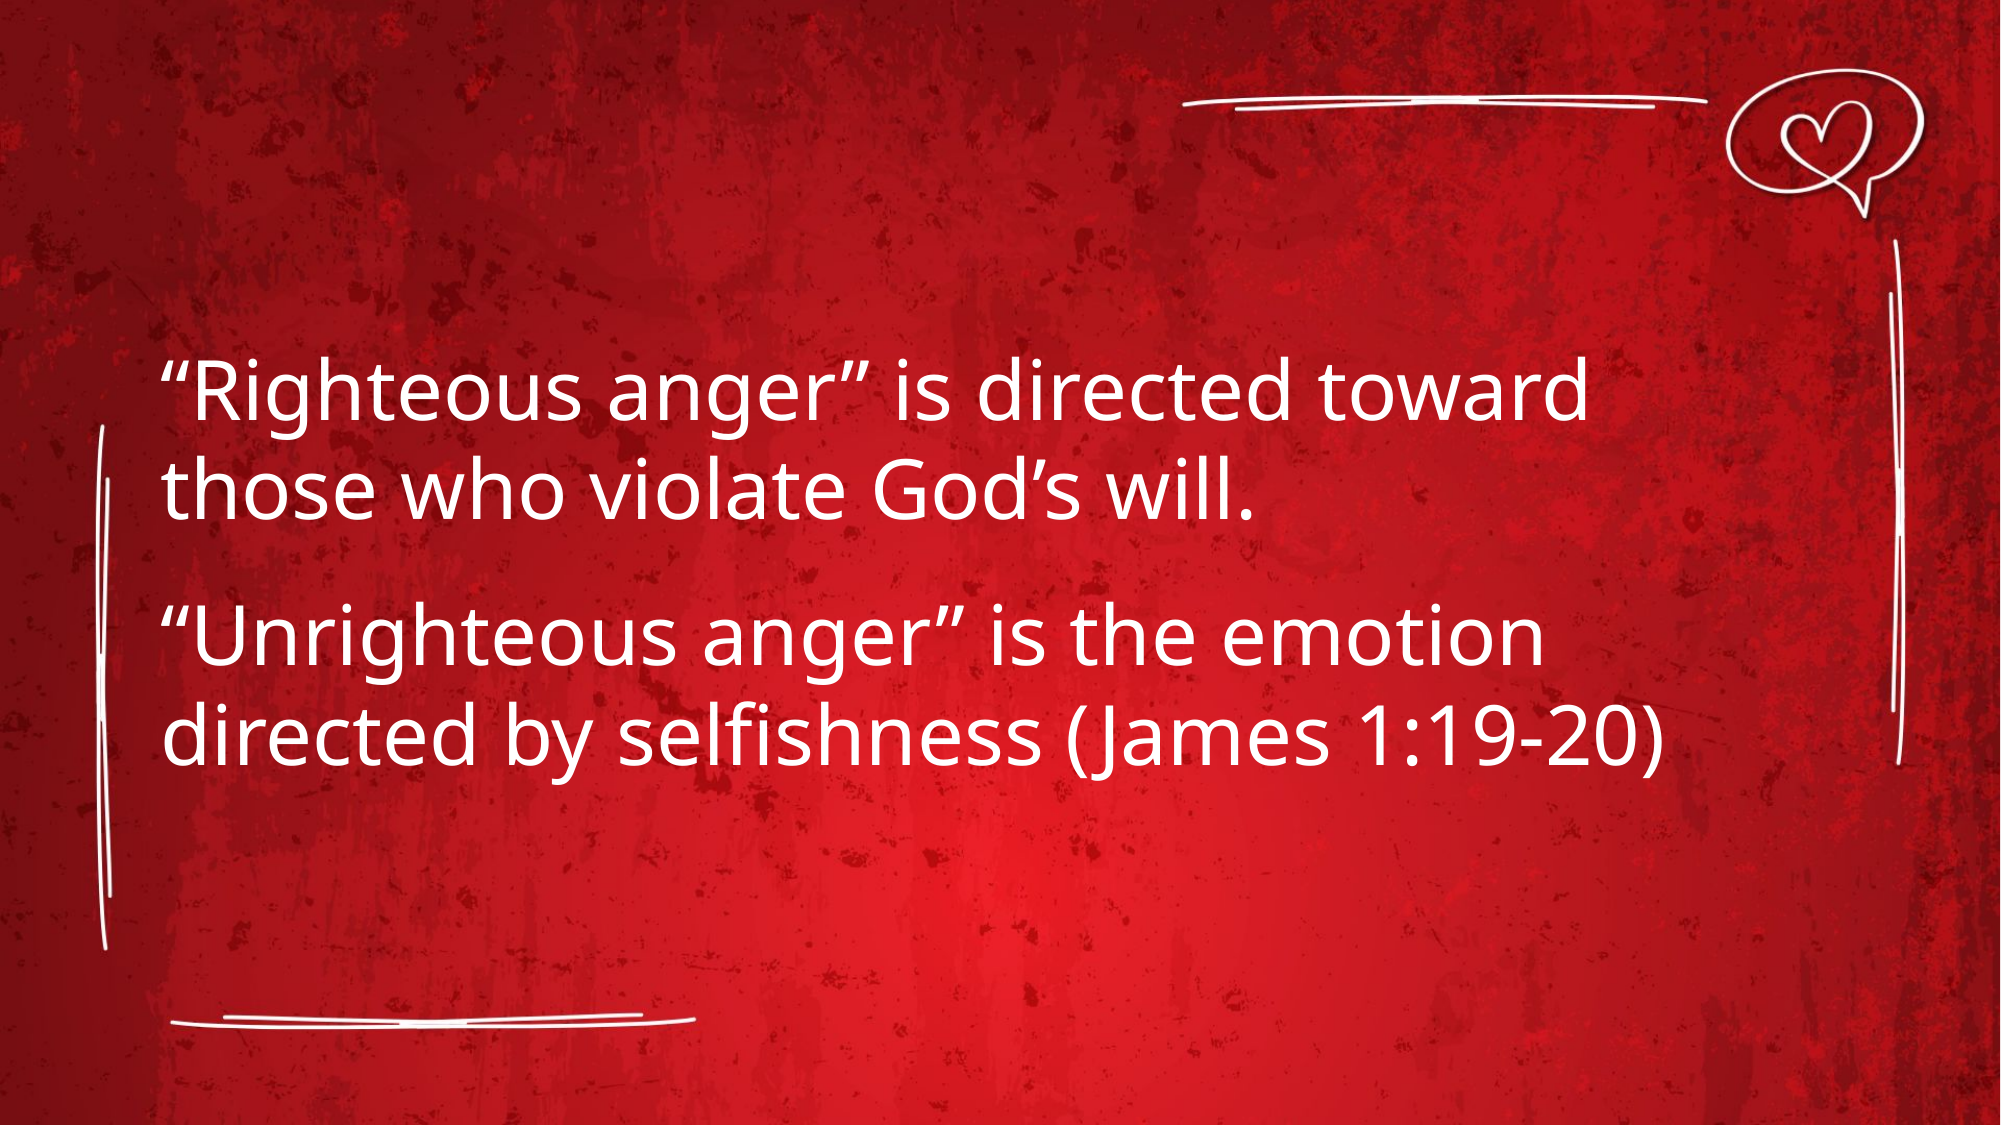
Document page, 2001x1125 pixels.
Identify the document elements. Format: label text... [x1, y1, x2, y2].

picture [0, 0, 2001, 1125]
list “Righteous anger” is directed toward those who violate God’s will. “Unrighteous anger” is the emotion directed by selfishness (James 1:19-20) [145, 148, 1833, 971]
